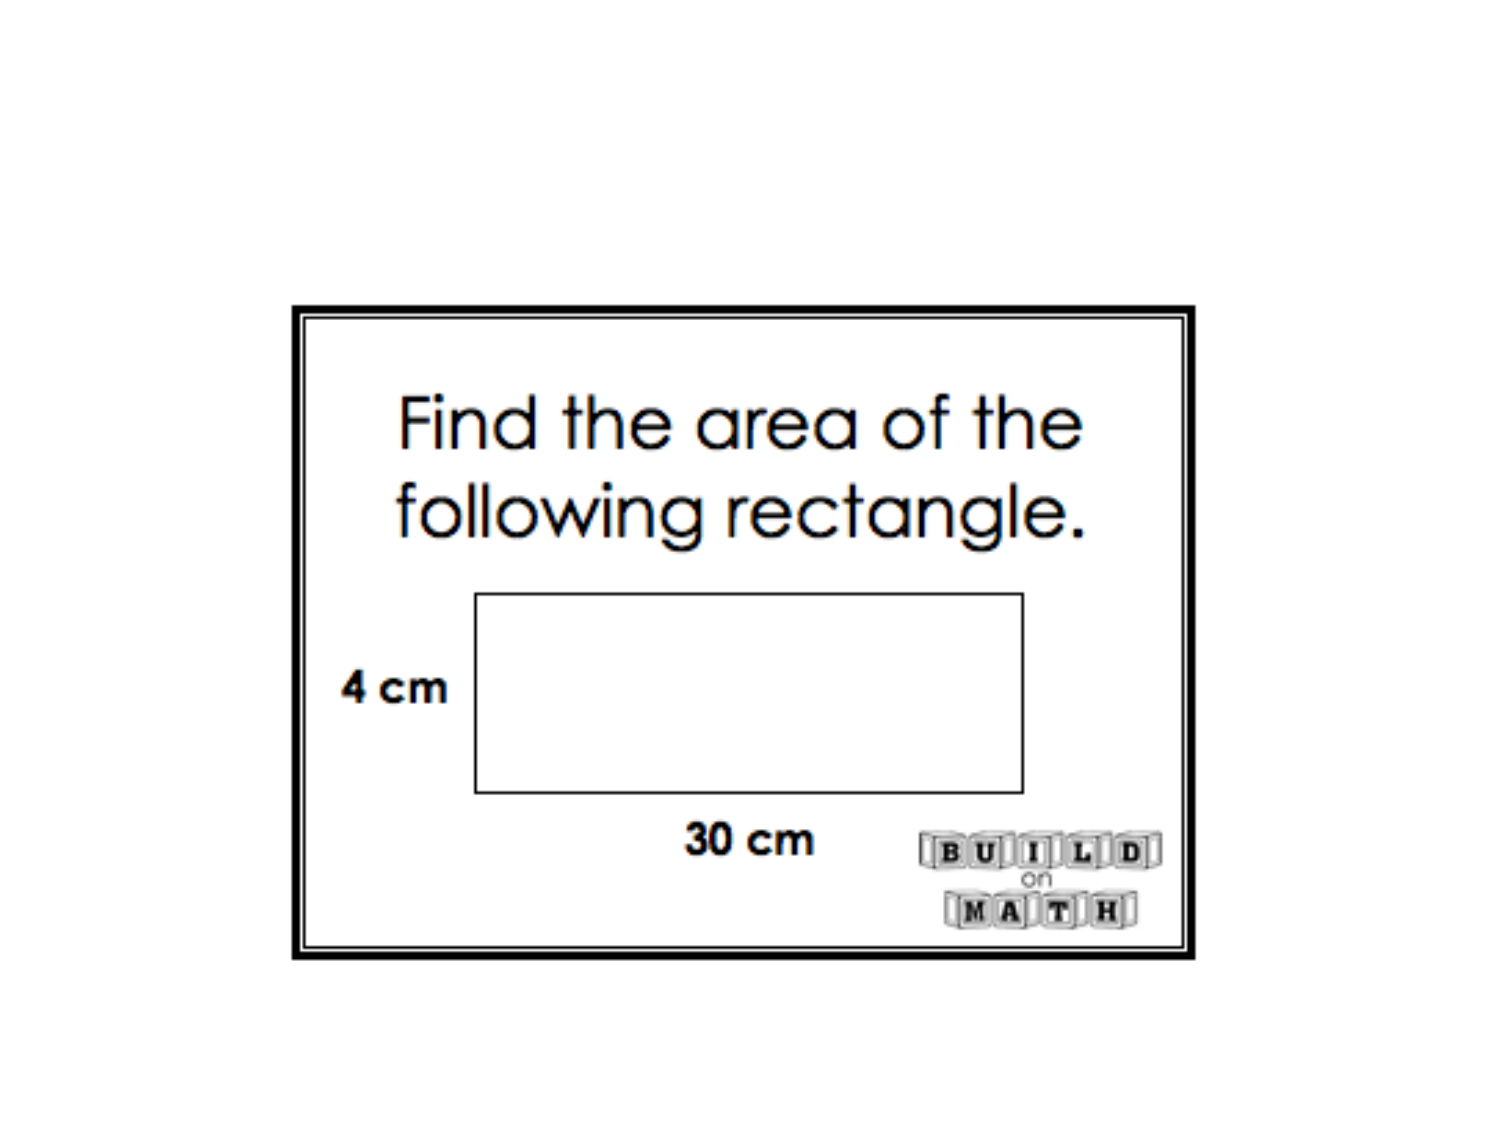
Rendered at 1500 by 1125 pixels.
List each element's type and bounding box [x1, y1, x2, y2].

list [74, 262, 1426, 1006]
